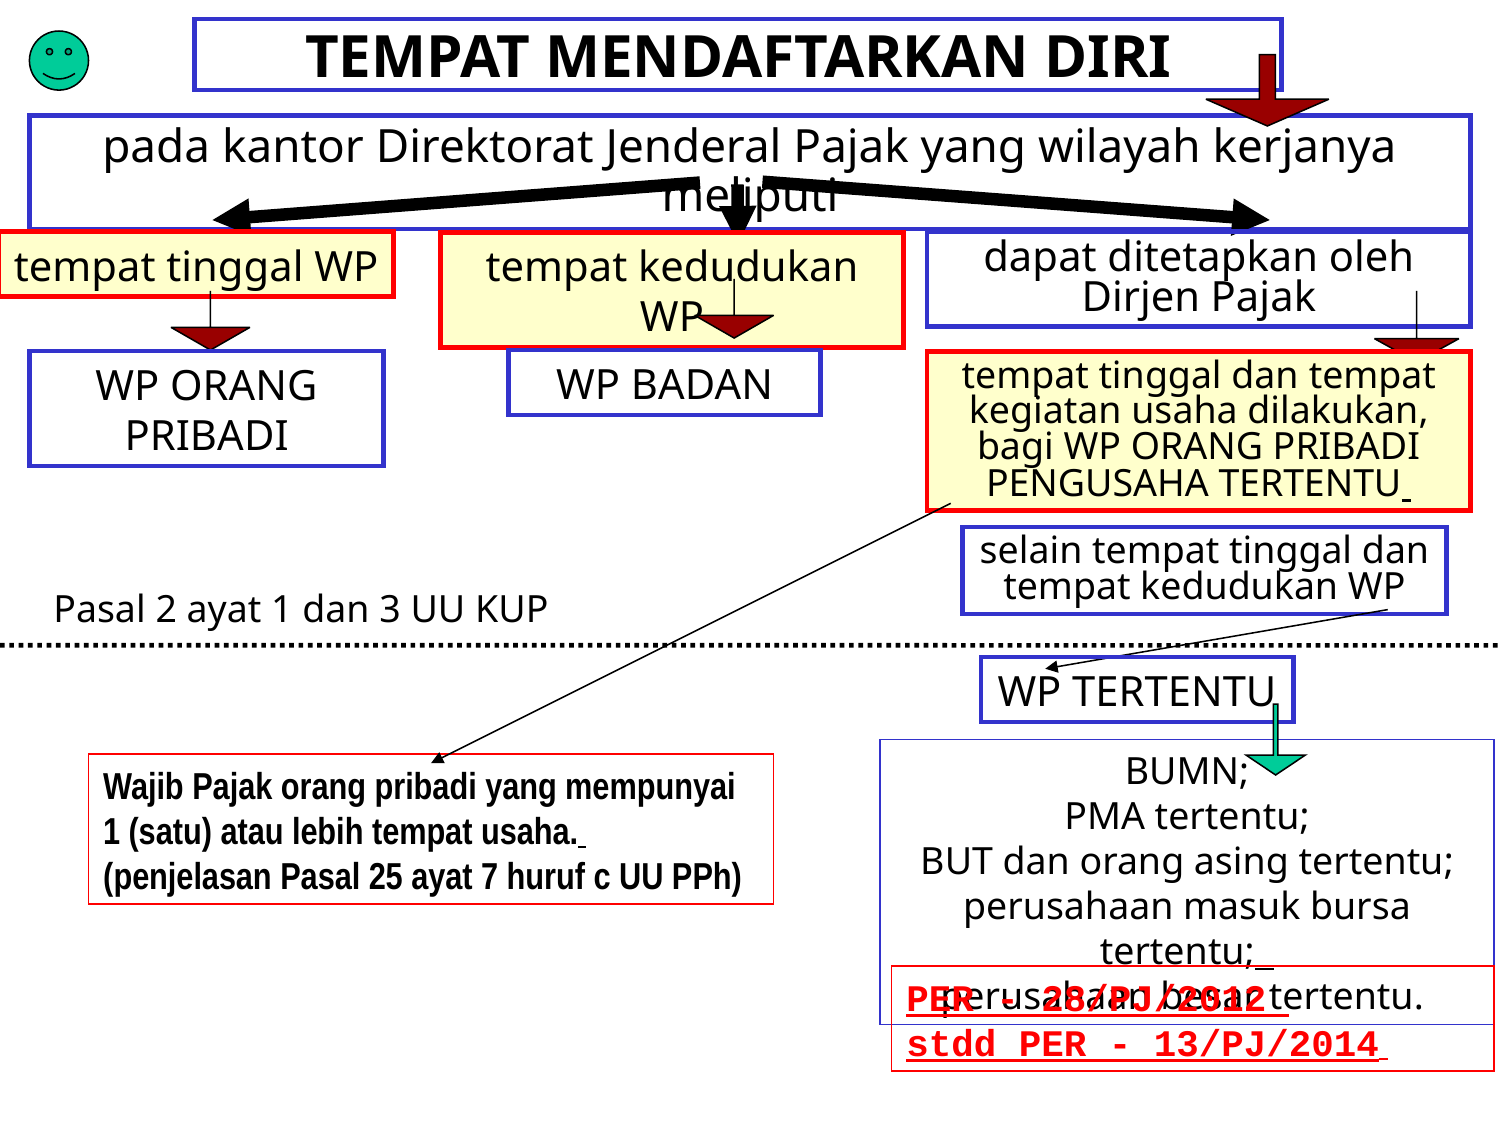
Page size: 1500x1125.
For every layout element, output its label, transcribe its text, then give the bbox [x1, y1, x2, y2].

text_box tempat kedudukan WP [440, 232, 904, 348]
text_box WP BADAN [508, 350, 821, 415]
text_box WP ORANG PRIBADI [29, 350, 384, 466]
text_box selain tempat tinggal dan tempat kedudukan WP [962, 527, 1447, 614]
text_box [1246, 704, 1306, 775]
text_box Wajib Pajak orang pribadi yang mempunyai 1 (satu) atau lebih tempat usaha. (penjelasan Pasal 25 ayat 7 huruf c UU PPh) [88, 754, 774, 904]
text_box BUMN; PMA tertentu; BUT dan orang asing tertentu; perusahaan masuk bursa tertentu; perusahaan besar tertentu. [879, 739, 1495, 1025]
title TEMPAT MENDAFTARKAN DIRI [194, 18, 1282, 91]
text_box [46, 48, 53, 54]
text_box [430, 503, 951, 764]
text_box dapat ditetapkan oleh Dirjen Pajak [927, 231, 1471, 327]
text_box [694, 278, 774, 339]
text_box PER - 28/PJ/2012 stdd PER - 13/PJ/2014 [891, 966, 1495, 1071]
text_box pada kantor Direktorat Jenderal Pajak yang wilayah kerjanya meliputi [29, 115, 1471, 230]
text_box [762, 181, 1270, 226]
text_box WP TERTENTU [980, 657, 1294, 723]
text_box [1374, 290, 1459, 351]
text_box [29, 31, 89, 91]
text_box [1205, 54, 1329, 126]
text_box [171, 290, 250, 350]
text_box tempat tinggal WP [0, 231, 394, 297]
text_box Pasal 2 ayat 1 dan 3 UU KUP [17, 586, 585, 638]
text_box tempat tinggal dan tempat kegiatan usaha dilakukan, bagi WP ORANG PRIBADI PENGUSAHA TERTENTU [927, 351, 1471, 511]
text_box [212, 182, 700, 226]
